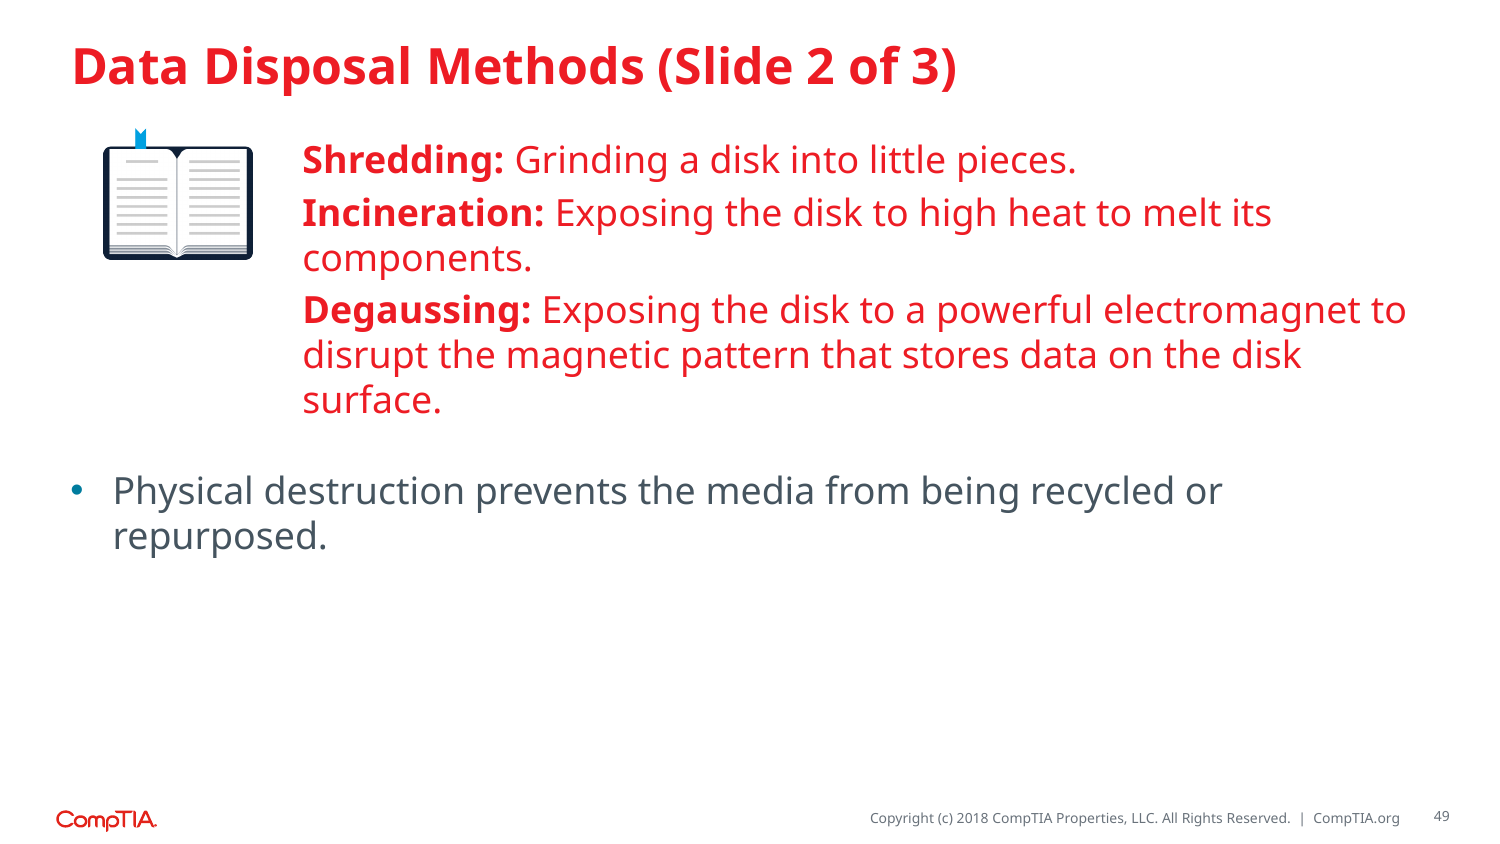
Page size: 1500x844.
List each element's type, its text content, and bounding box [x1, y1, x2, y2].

slide_number 49 [1407, 800, 1450, 835]
picture [103, 128, 253, 260]
list Shredding: Grinding a disk into little pieces. Incineration: Exposing the disk to high heat to melt its components. Degaussing: Exposing the disk to a powerful electromagnet to disrupt the magnetic pattern that stores data on the disk surface. [287, 128, 1445, 223]
list Physical destruction prevents the media from being recycled or repurposed. [55, 459, 1444, 801]
title Data Disposal Methods (Slide 2 of 3) [56, 12, 1444, 117]
